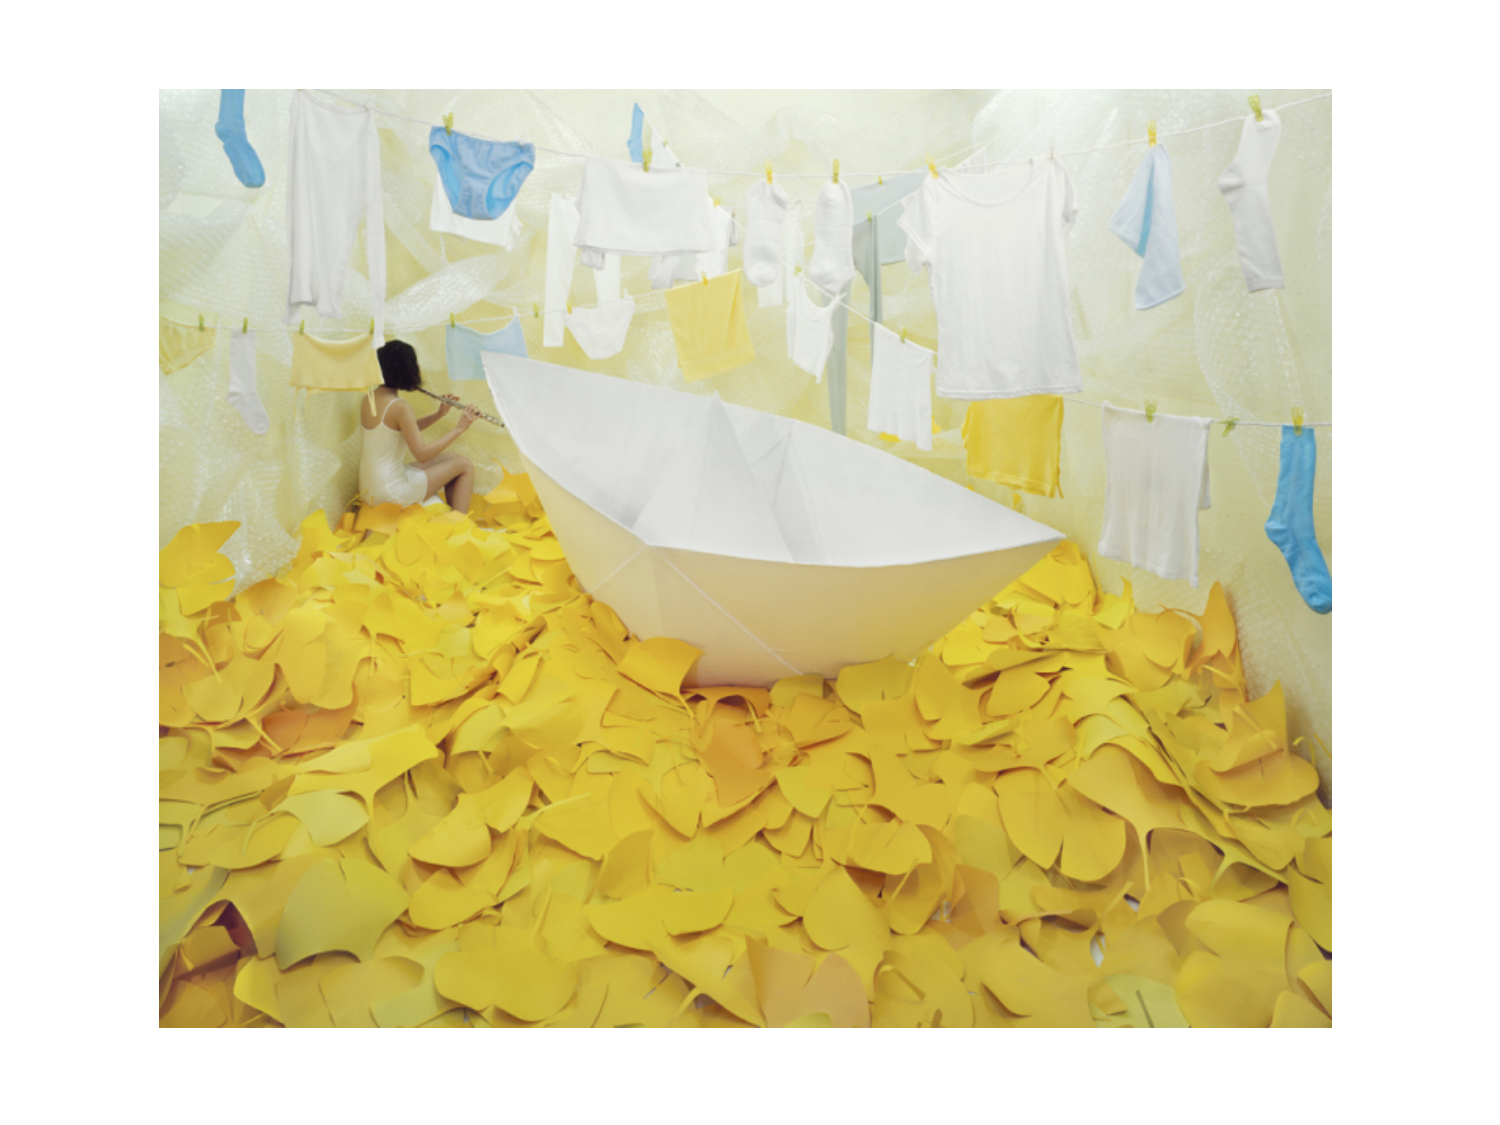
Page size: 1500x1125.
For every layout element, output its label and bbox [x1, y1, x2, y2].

picture [159, 89, 1332, 1028]
